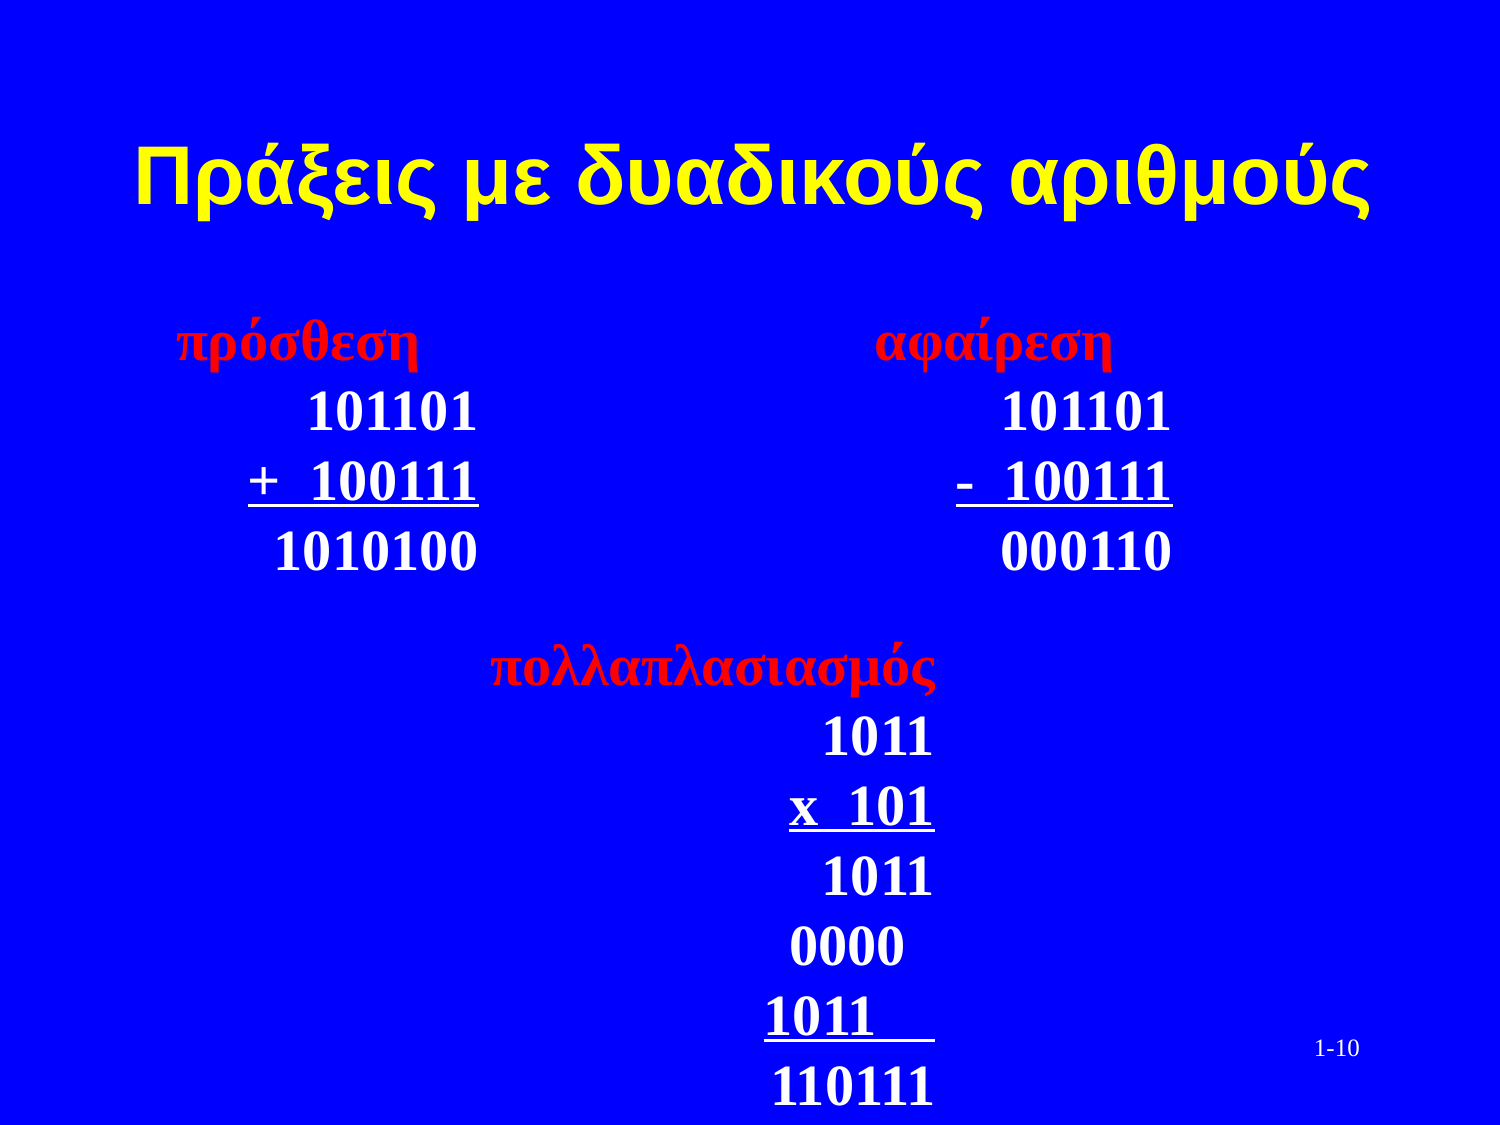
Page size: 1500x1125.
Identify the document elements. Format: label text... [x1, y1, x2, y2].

text_box πρόσθεση 101101 + 100111 1010100 [116, 294, 494, 590]
text_box πολλαπλασιασμός 1011 x 101 1011 0000 1011 110111 [475, 619, 950, 1125]
title Πράξεις με δυαδικούς αριθμούς [116, 77, 1392, 266]
text_box αφαίρεση 101101 - 100111 000110 [824, 294, 1188, 590]
